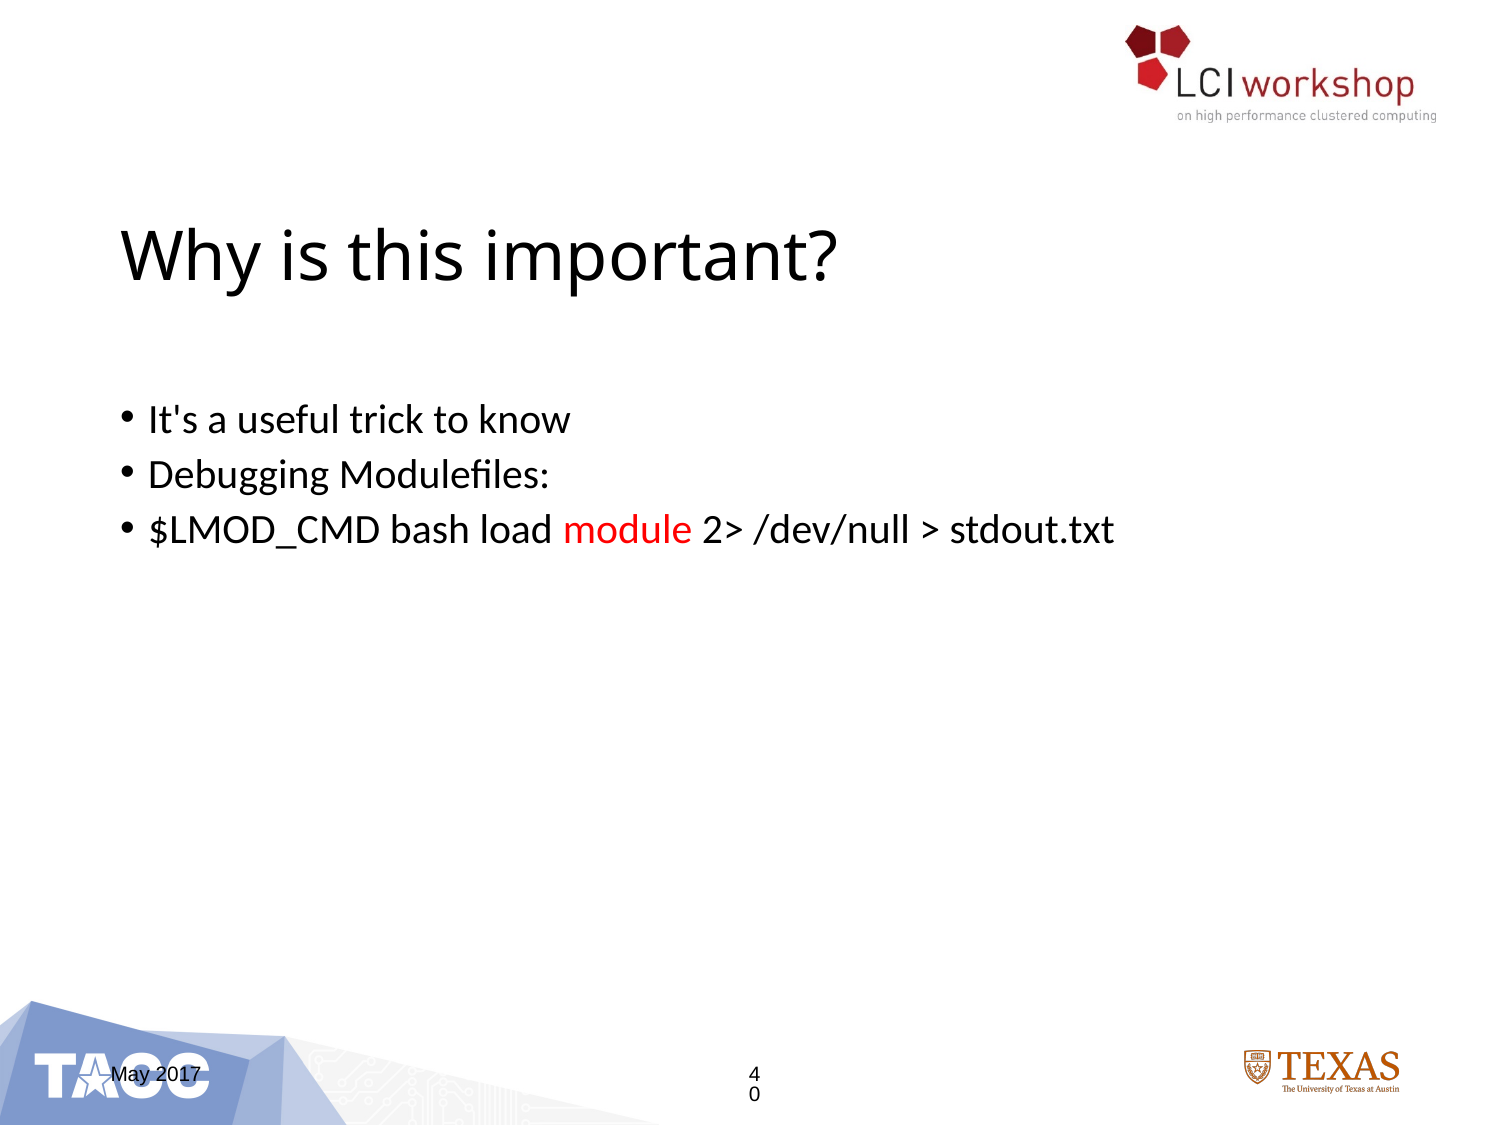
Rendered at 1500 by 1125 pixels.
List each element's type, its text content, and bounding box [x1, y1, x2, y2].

picture [1210, 1017, 1433, 1125]
slide_number 40 [740, 1053, 771, 1092]
picture [0, 999, 659, 1125]
text_box May 2017 [103, 1052, 441, 1093]
picture [1125, 25, 1436, 123]
title Why is this important? [111, 178, 1426, 338]
list It's a useful trick to know Debugging Modulefiles: $LMOD_CMD bash load module 2> /dev/null > stdout.txt [111, 392, 1426, 869]
